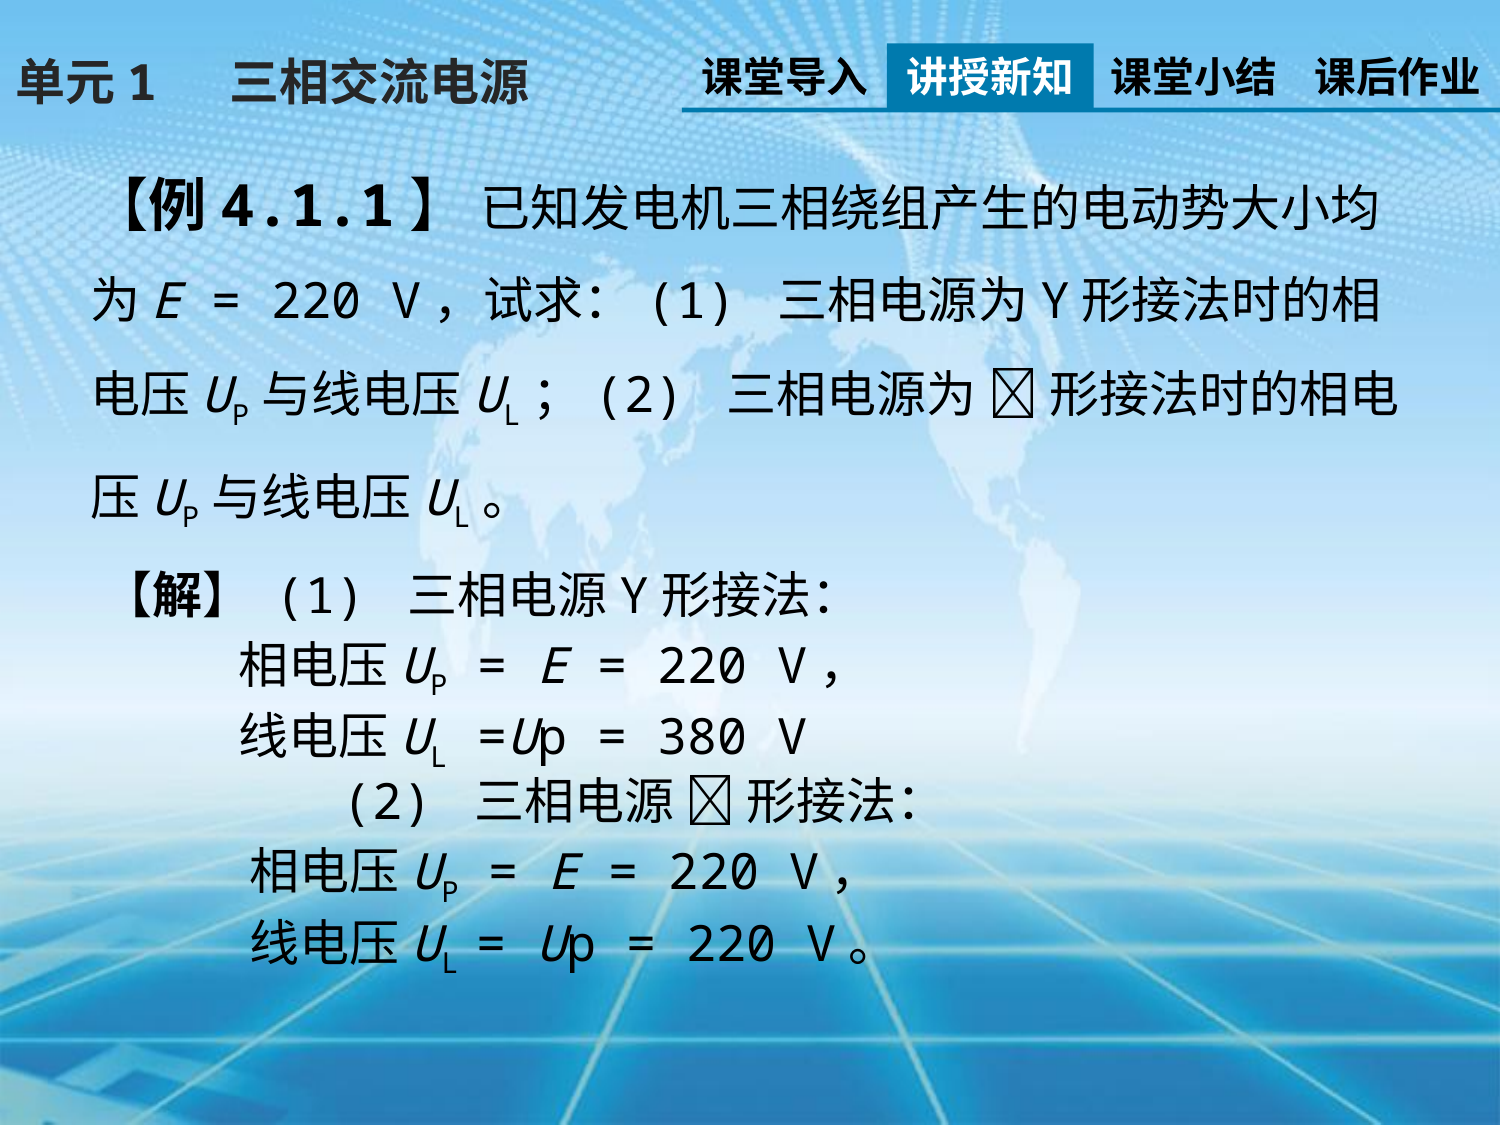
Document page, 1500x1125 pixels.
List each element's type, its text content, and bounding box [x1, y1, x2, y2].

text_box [1, 43, 1500, 119]
picture [0, 0, 1500, 1125]
text_box 【例4.1.1】 已知发电机三相绕组产生的电动势大小均为E = 220 V，试求：(1) 三相电源为Y形接法时的相电压UP与线电压UL；(2) 三相电源为  形接法时的相电压UP与线电压UL。 [74, 179, 1425, 488]
text_box 【解】 (1) 三相电源Y形接法： 相电压UP = E = 220 V， 线电压UL =Up = 380 V (2) 三相电源  形接法： 相电压UP = E = 220 V， 线电压UL = Up = 220 V。 [87, 562, 1438, 975]
